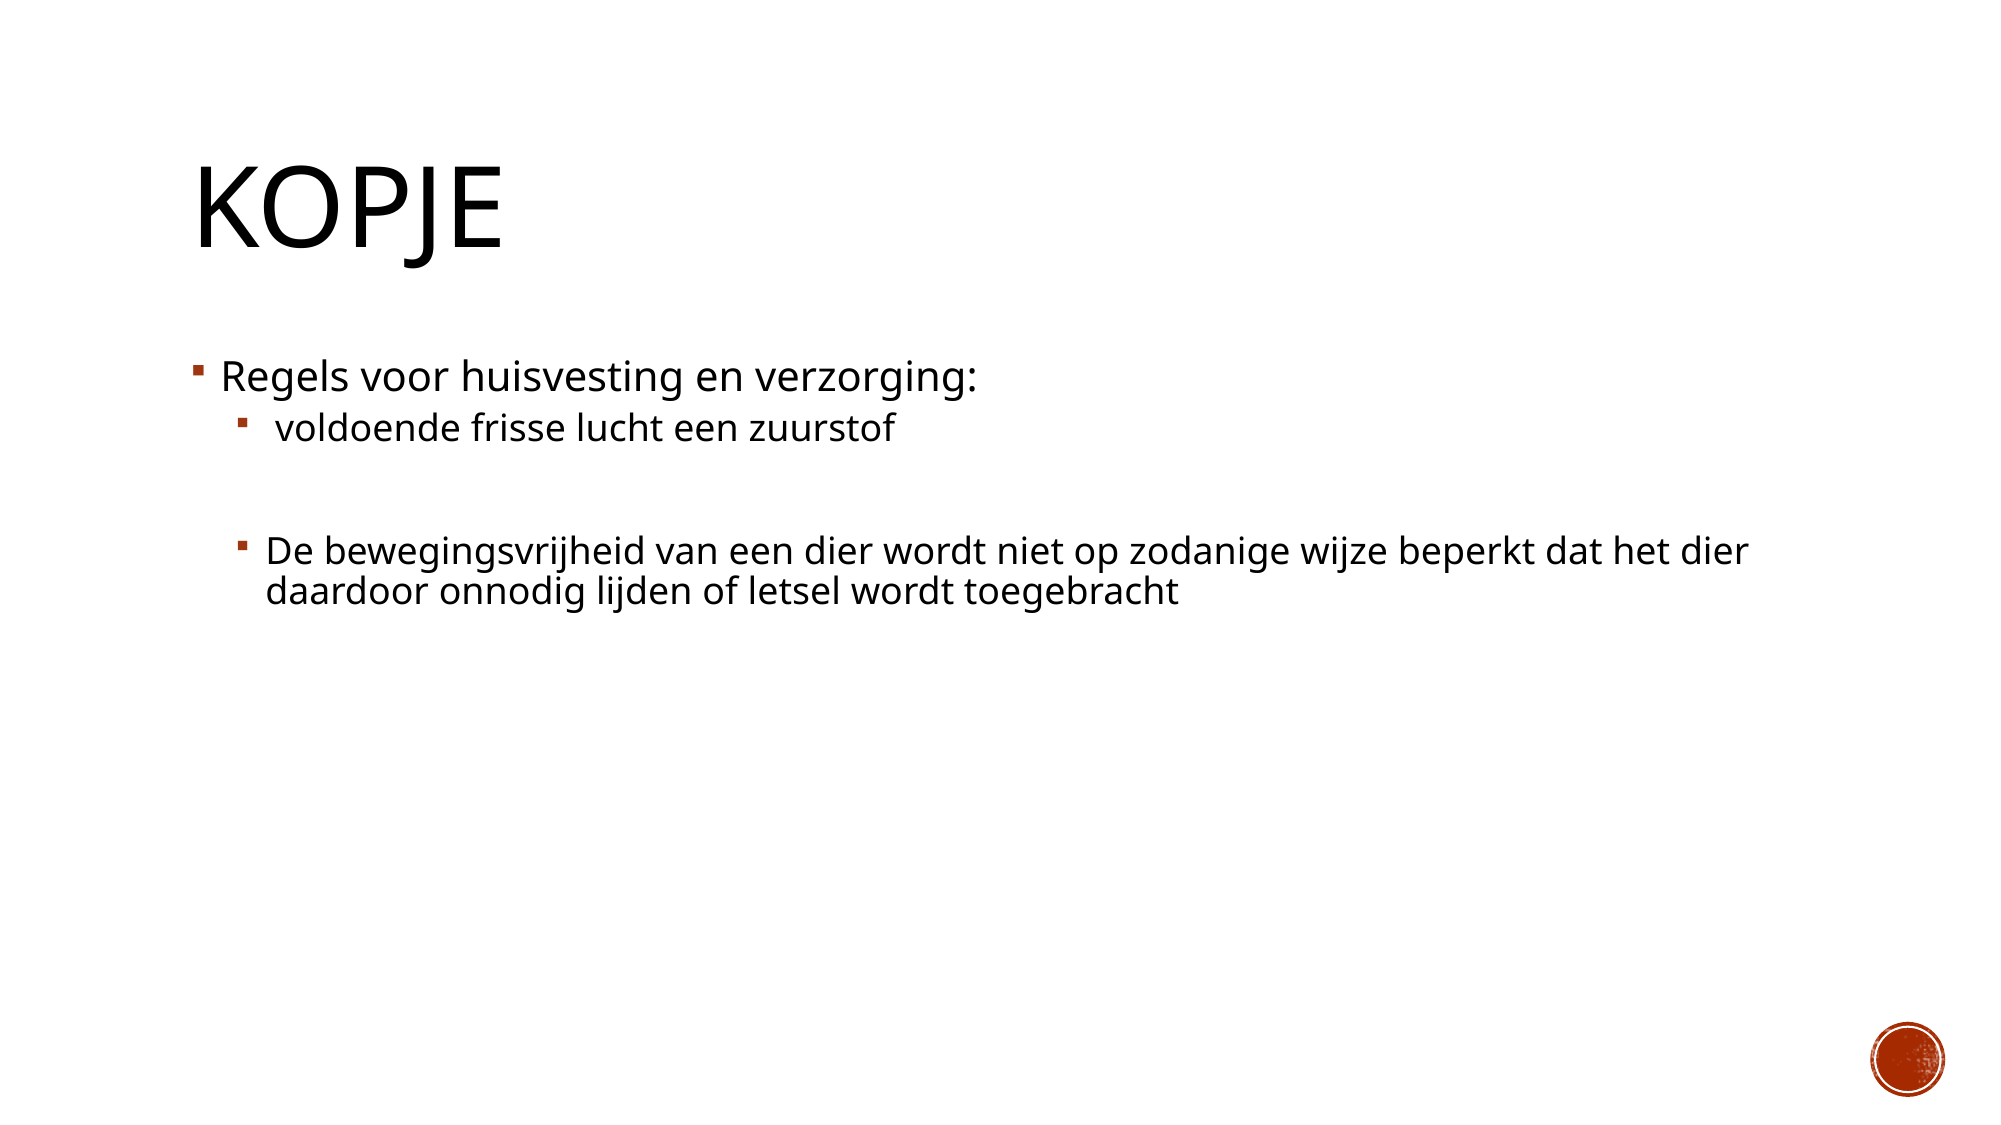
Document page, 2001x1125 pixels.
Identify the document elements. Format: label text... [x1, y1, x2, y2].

list Regels voor huisvesting en verzorging: voldoende frisse lucht een zuurstof De bewegingsvrijheid van een dier wordt niet op zodanige wijze beperkt dat het dier daardoor onnodig lijden of letsel wordt toegebracht [175, 348, 1826, 1013]
title Kopje [175, 79, 1826, 344]
